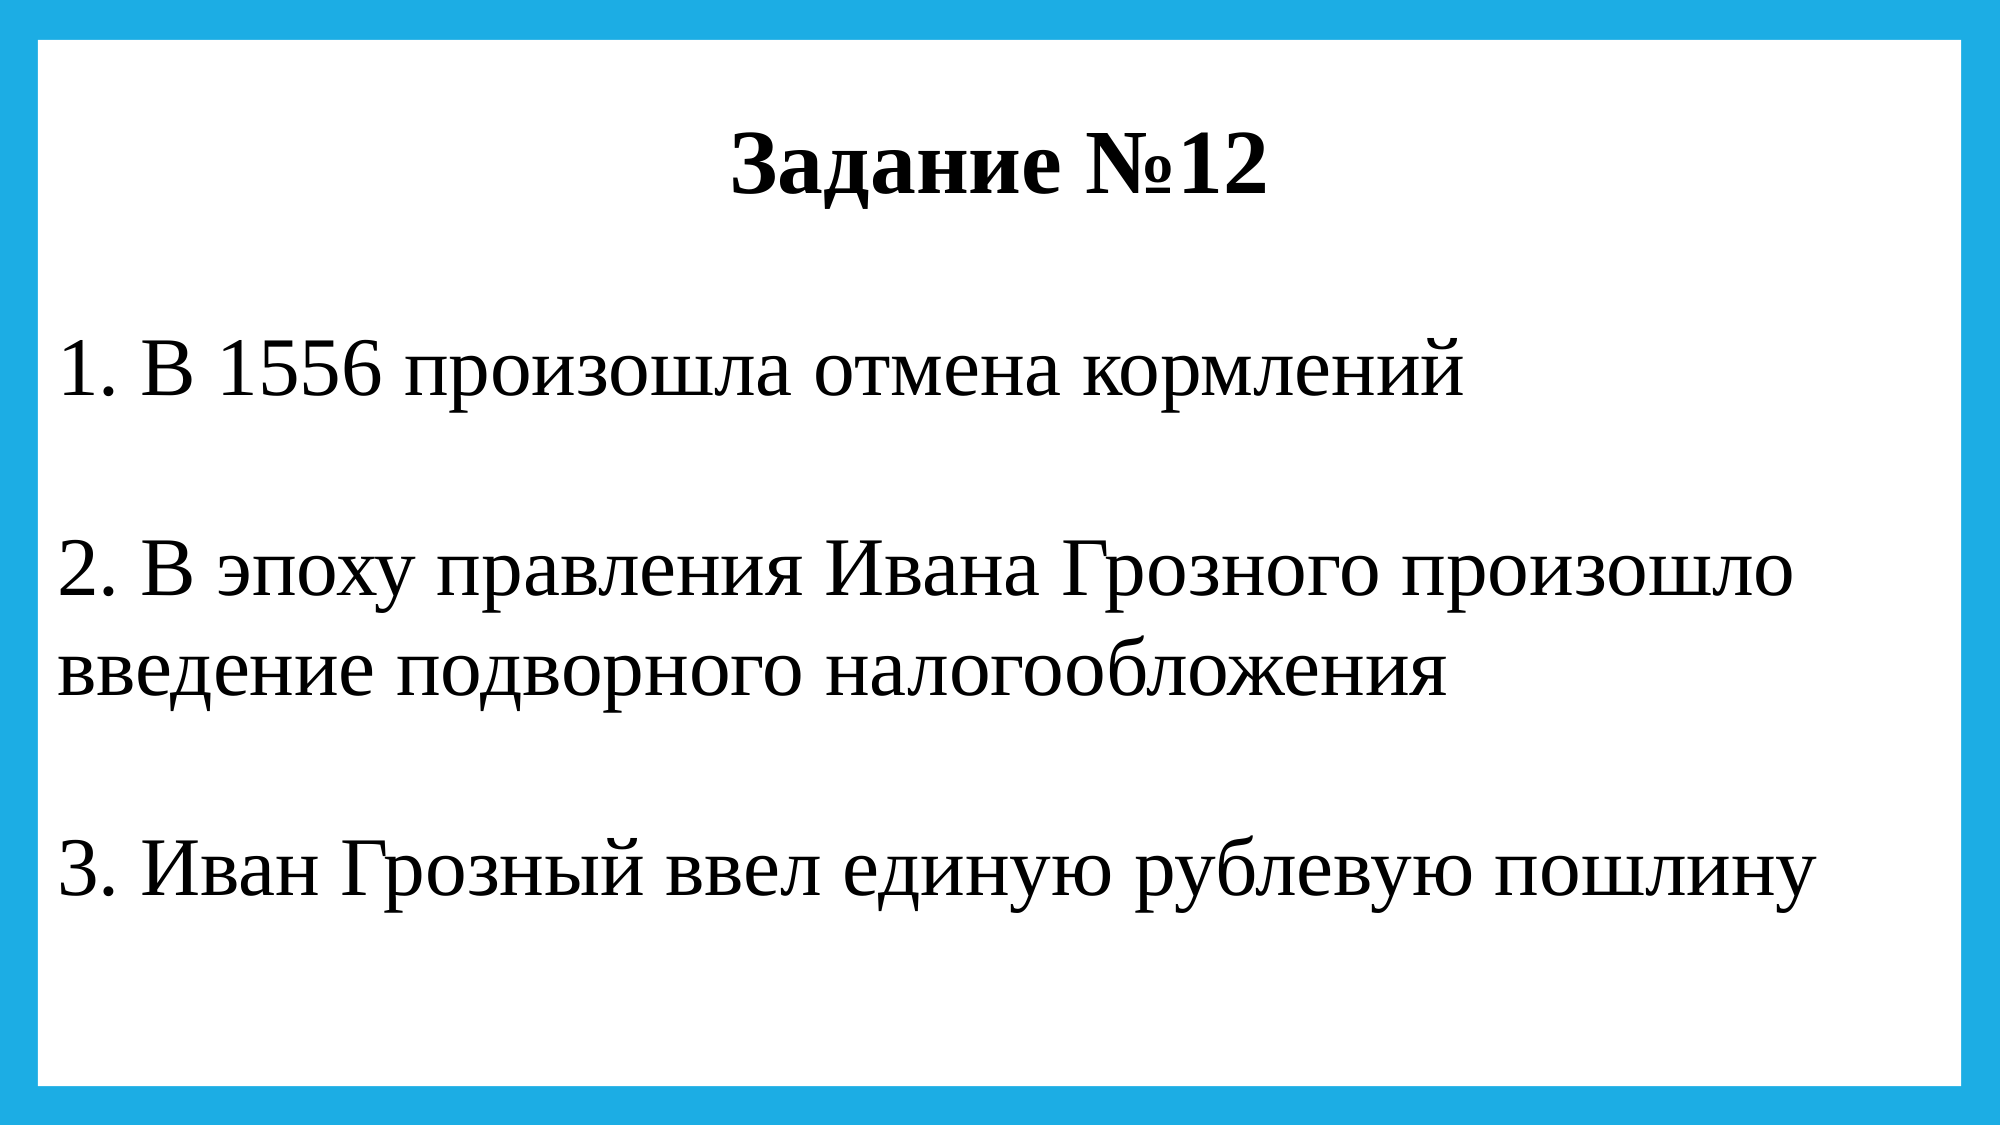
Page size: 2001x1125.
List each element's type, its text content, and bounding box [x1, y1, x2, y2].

text_box Задание №12 1. В 1556 произошла отмена кормлений 2. В эпоху правления Ивана Грозного произошло введение подворного налогообложения 3. Иван Грозный ввел единую рублевую пошлину [42, 94, 1958, 920]
